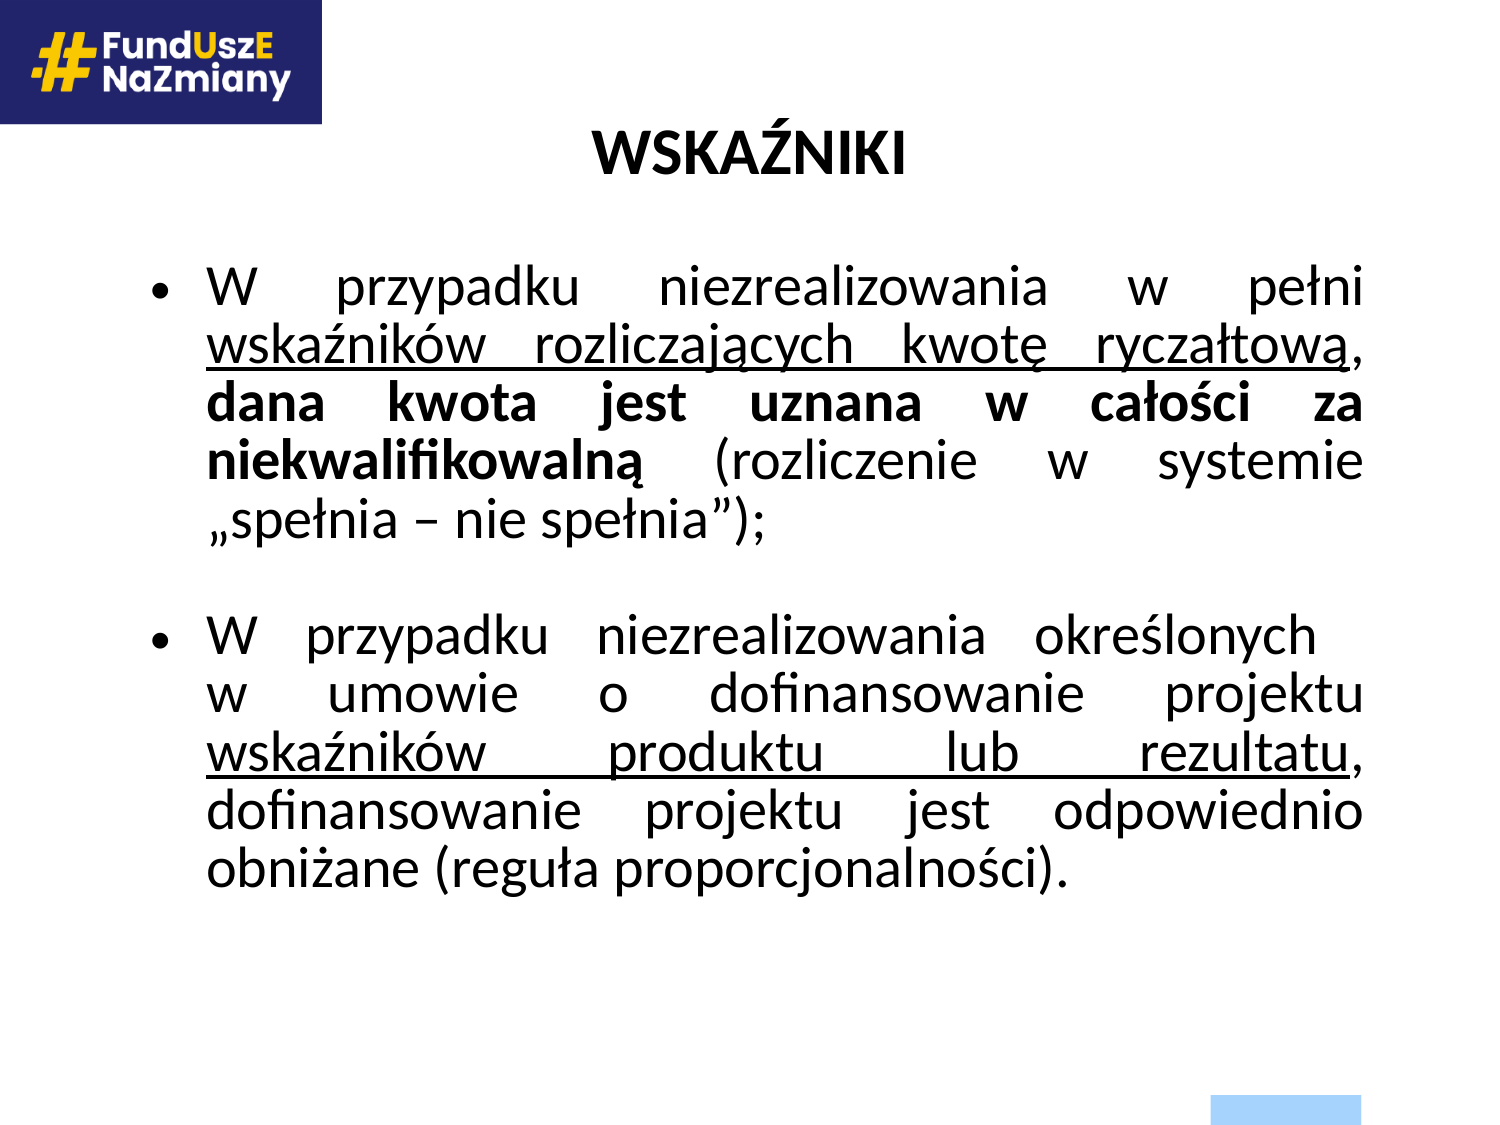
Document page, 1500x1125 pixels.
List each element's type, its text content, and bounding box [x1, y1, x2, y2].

picture [0, 0, 1500, 1125]
list W przypadku niezrealizowania w pełni wskaźników rozliczających kwotę ryczałtową, dana kwota jest uznana w całości za niekwalifikowalną (rozliczenie w systemie „spełnia – nie spełnia”); W przypadku niezrealizowania określonych w umowie o dofinansowanie projektu wskaźników produktu lub rezultatu, dofinansowanie projektu jest odpowiednio obniżane (reguła proporcjonalności). [135, 253, 1380, 1018]
title WSKAŹNIKI [103, 77, 1397, 236]
